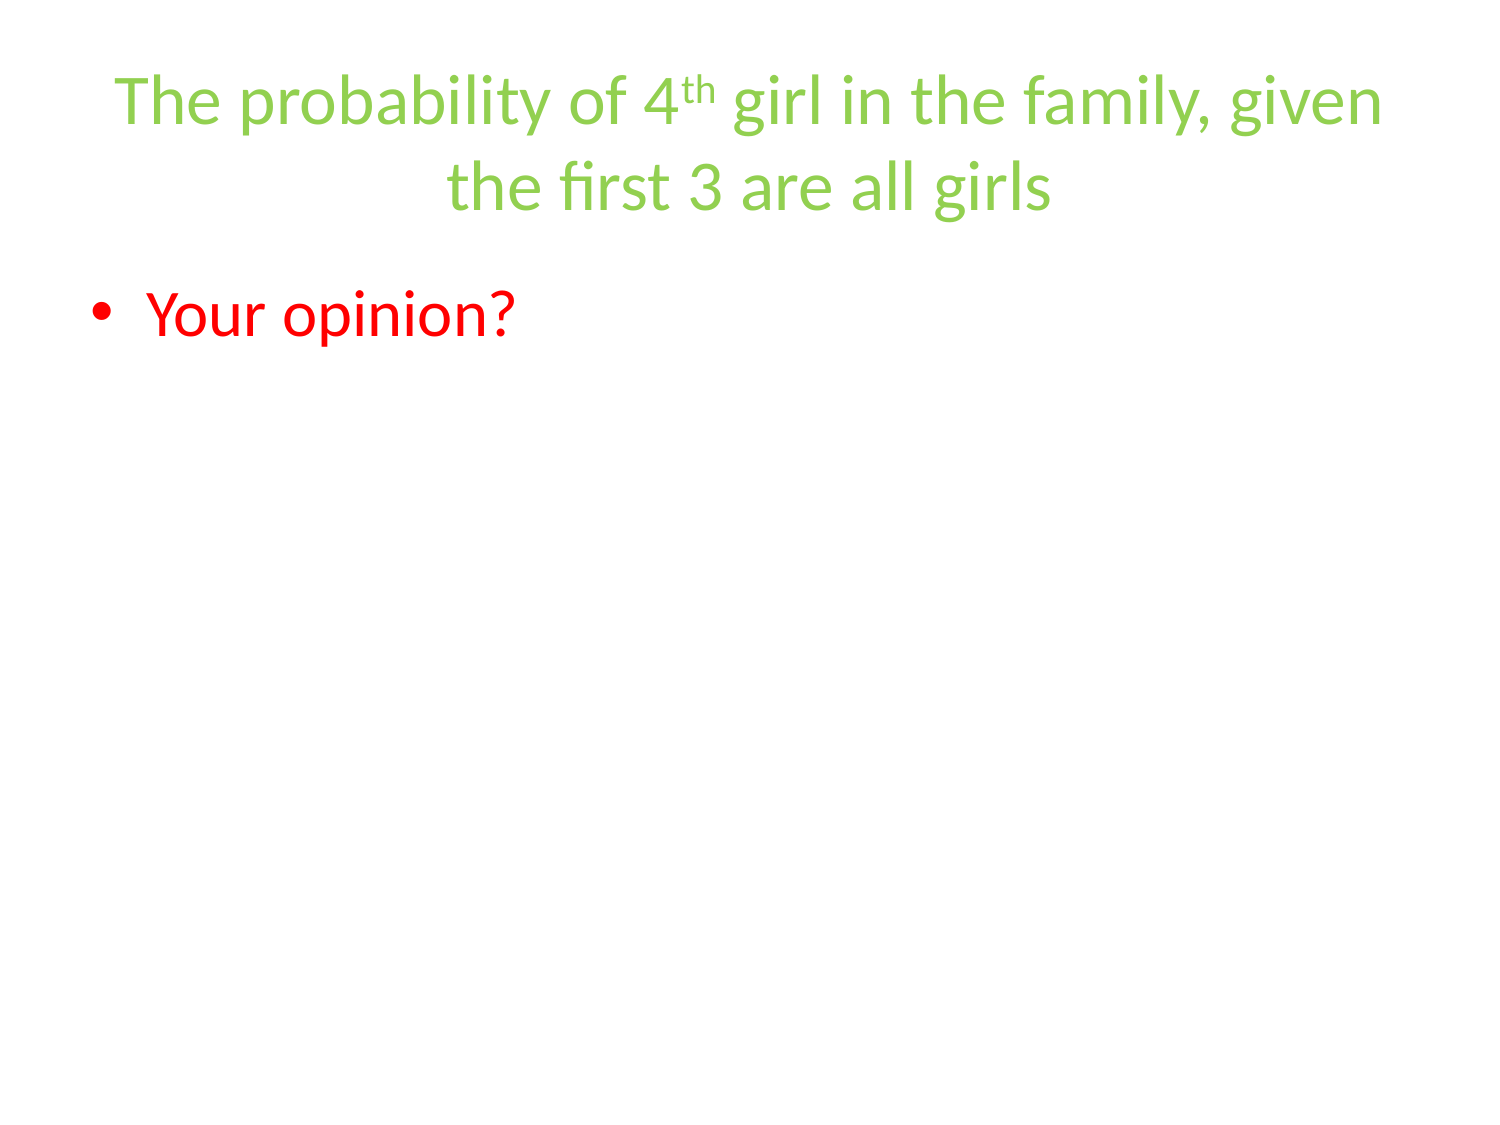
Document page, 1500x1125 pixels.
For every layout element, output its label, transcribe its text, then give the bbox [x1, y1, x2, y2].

list Your opinion? [75, 262, 1425, 1005]
title The probability of 4th girl in the family, given the first 3 are all girls [75, 45, 1425, 233]
